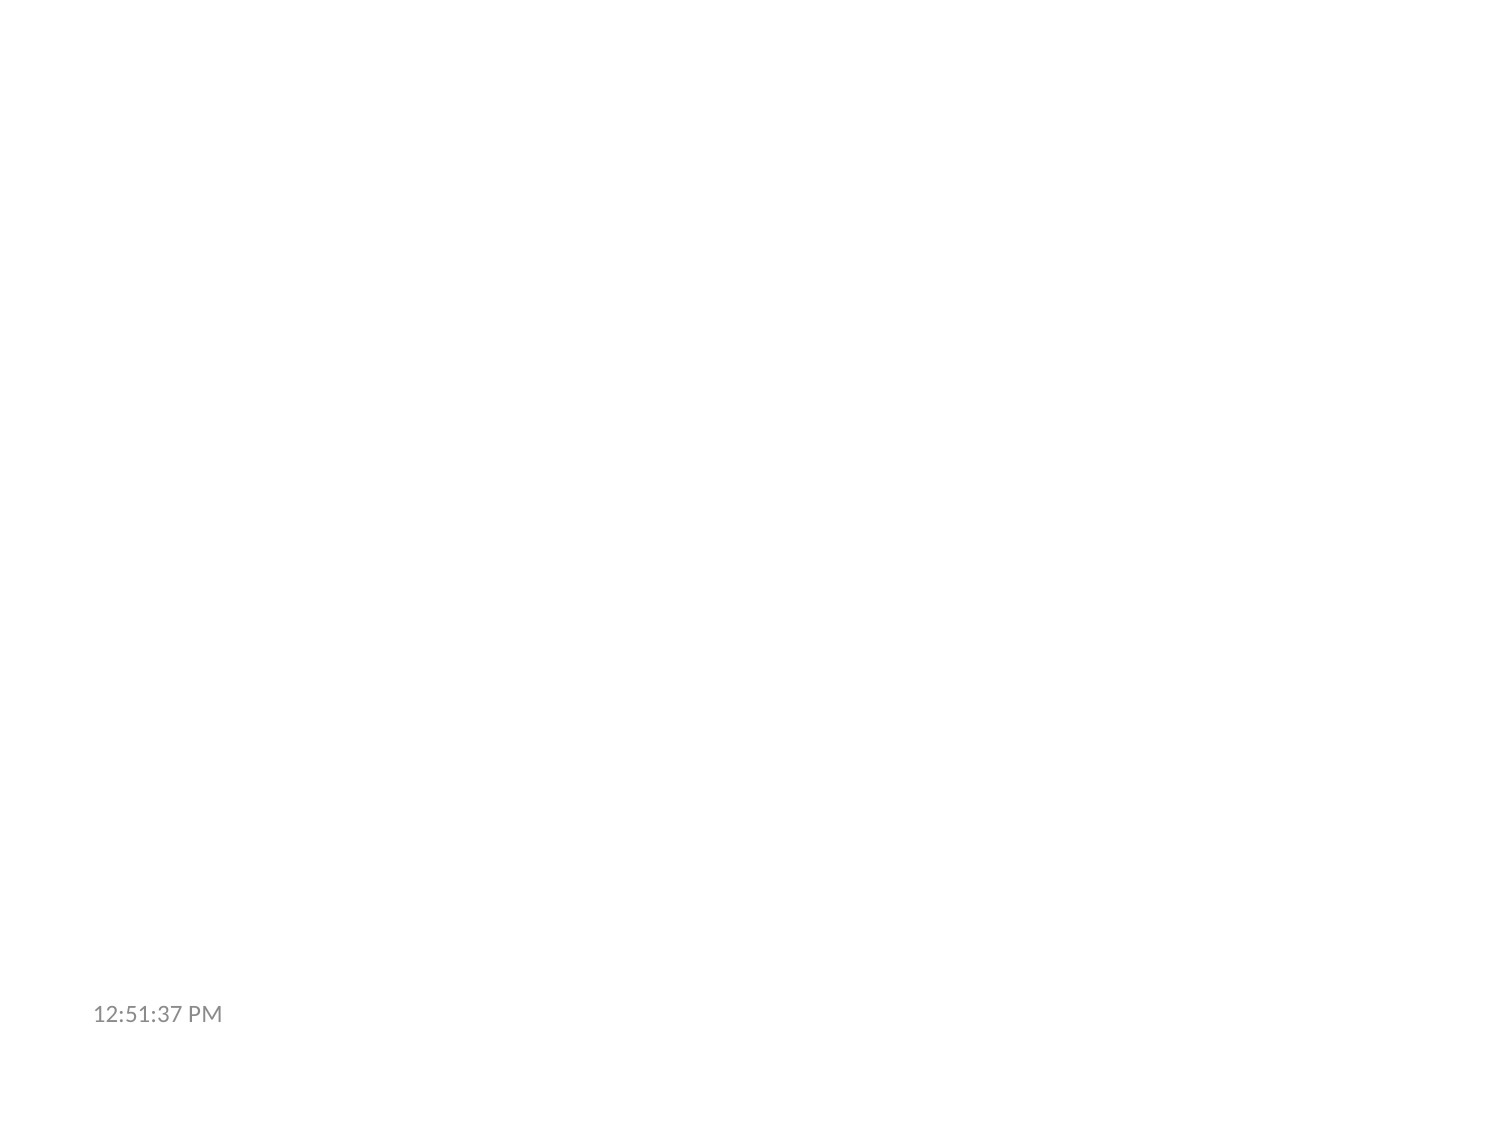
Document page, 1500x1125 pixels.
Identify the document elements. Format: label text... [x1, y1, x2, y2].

text_box 3:35:09 PM [77, 982, 428, 1043]
